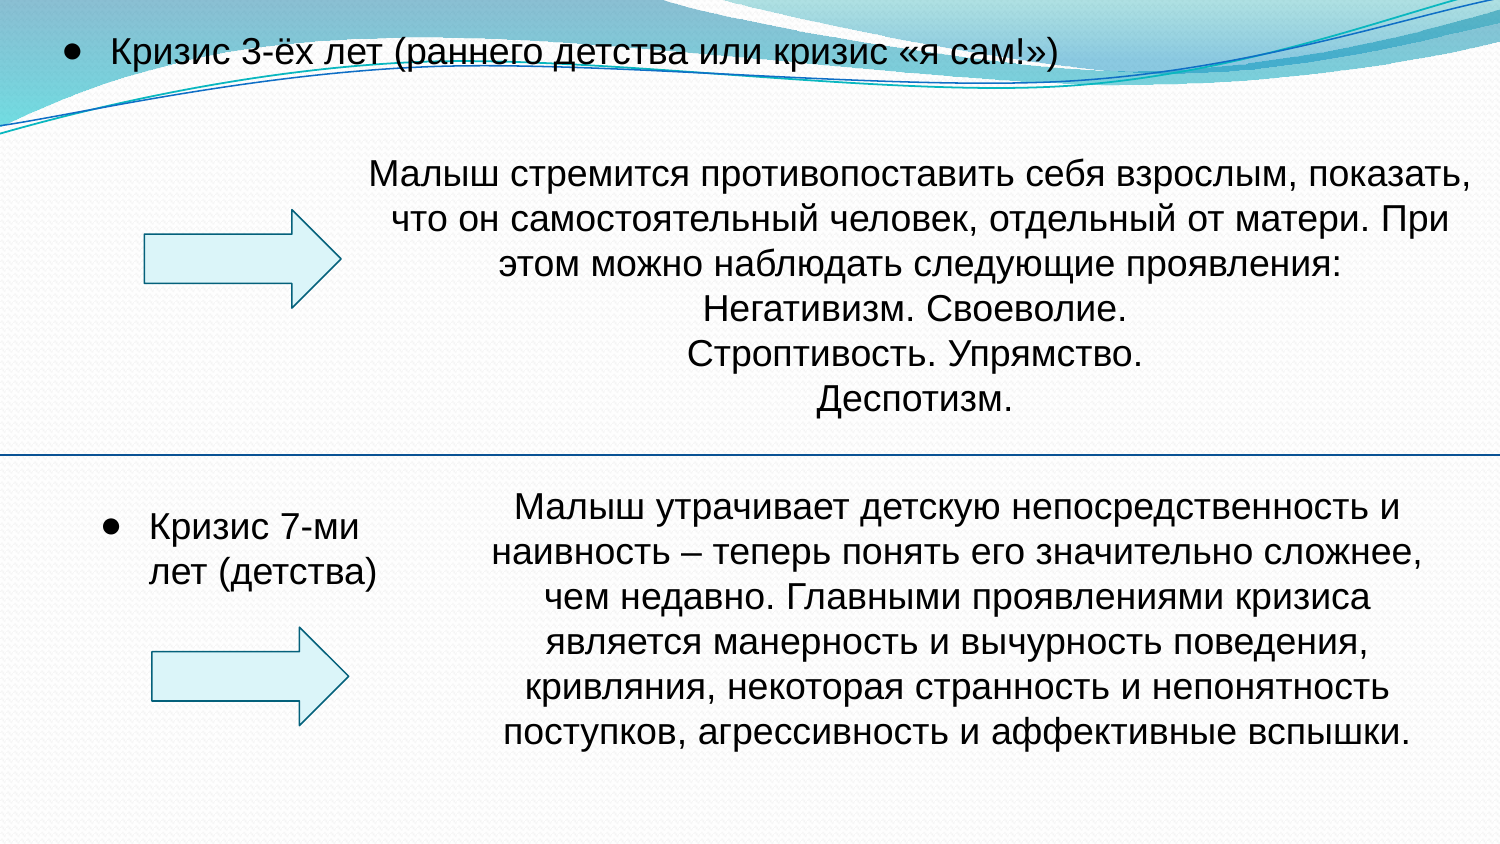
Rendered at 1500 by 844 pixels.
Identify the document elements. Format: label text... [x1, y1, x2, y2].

text_box Кризис 3-ёх лет (раннего детства или кризис «я сам!») [20, 19, 1130, 80]
text_box [151, 627, 349, 726]
text_box Малыш стремится противопоставить себя взрослым, показать, что он самостоятельный человек, отдельный от матери. При этом можно наблюдать следующие проявления: Негативизм. Своеволие. Строптивость. Упрямство. Деспотизм. [341, 141, 1500, 427]
text_box Малыш утрачивает детскую непосредственность и наивность – теперь понять его значительно сложнее, чем недавно. Главными проявлениями кризиса является манерность и вычурность поведения, кривляния, некоторая странность и непонятность поступков, агрессивность и аффективные вспышки. [455, 474, 1460, 760]
text_box [144, 209, 342, 309]
text_box Кризис 7-ми лет (детства) [59, 494, 442, 600]
